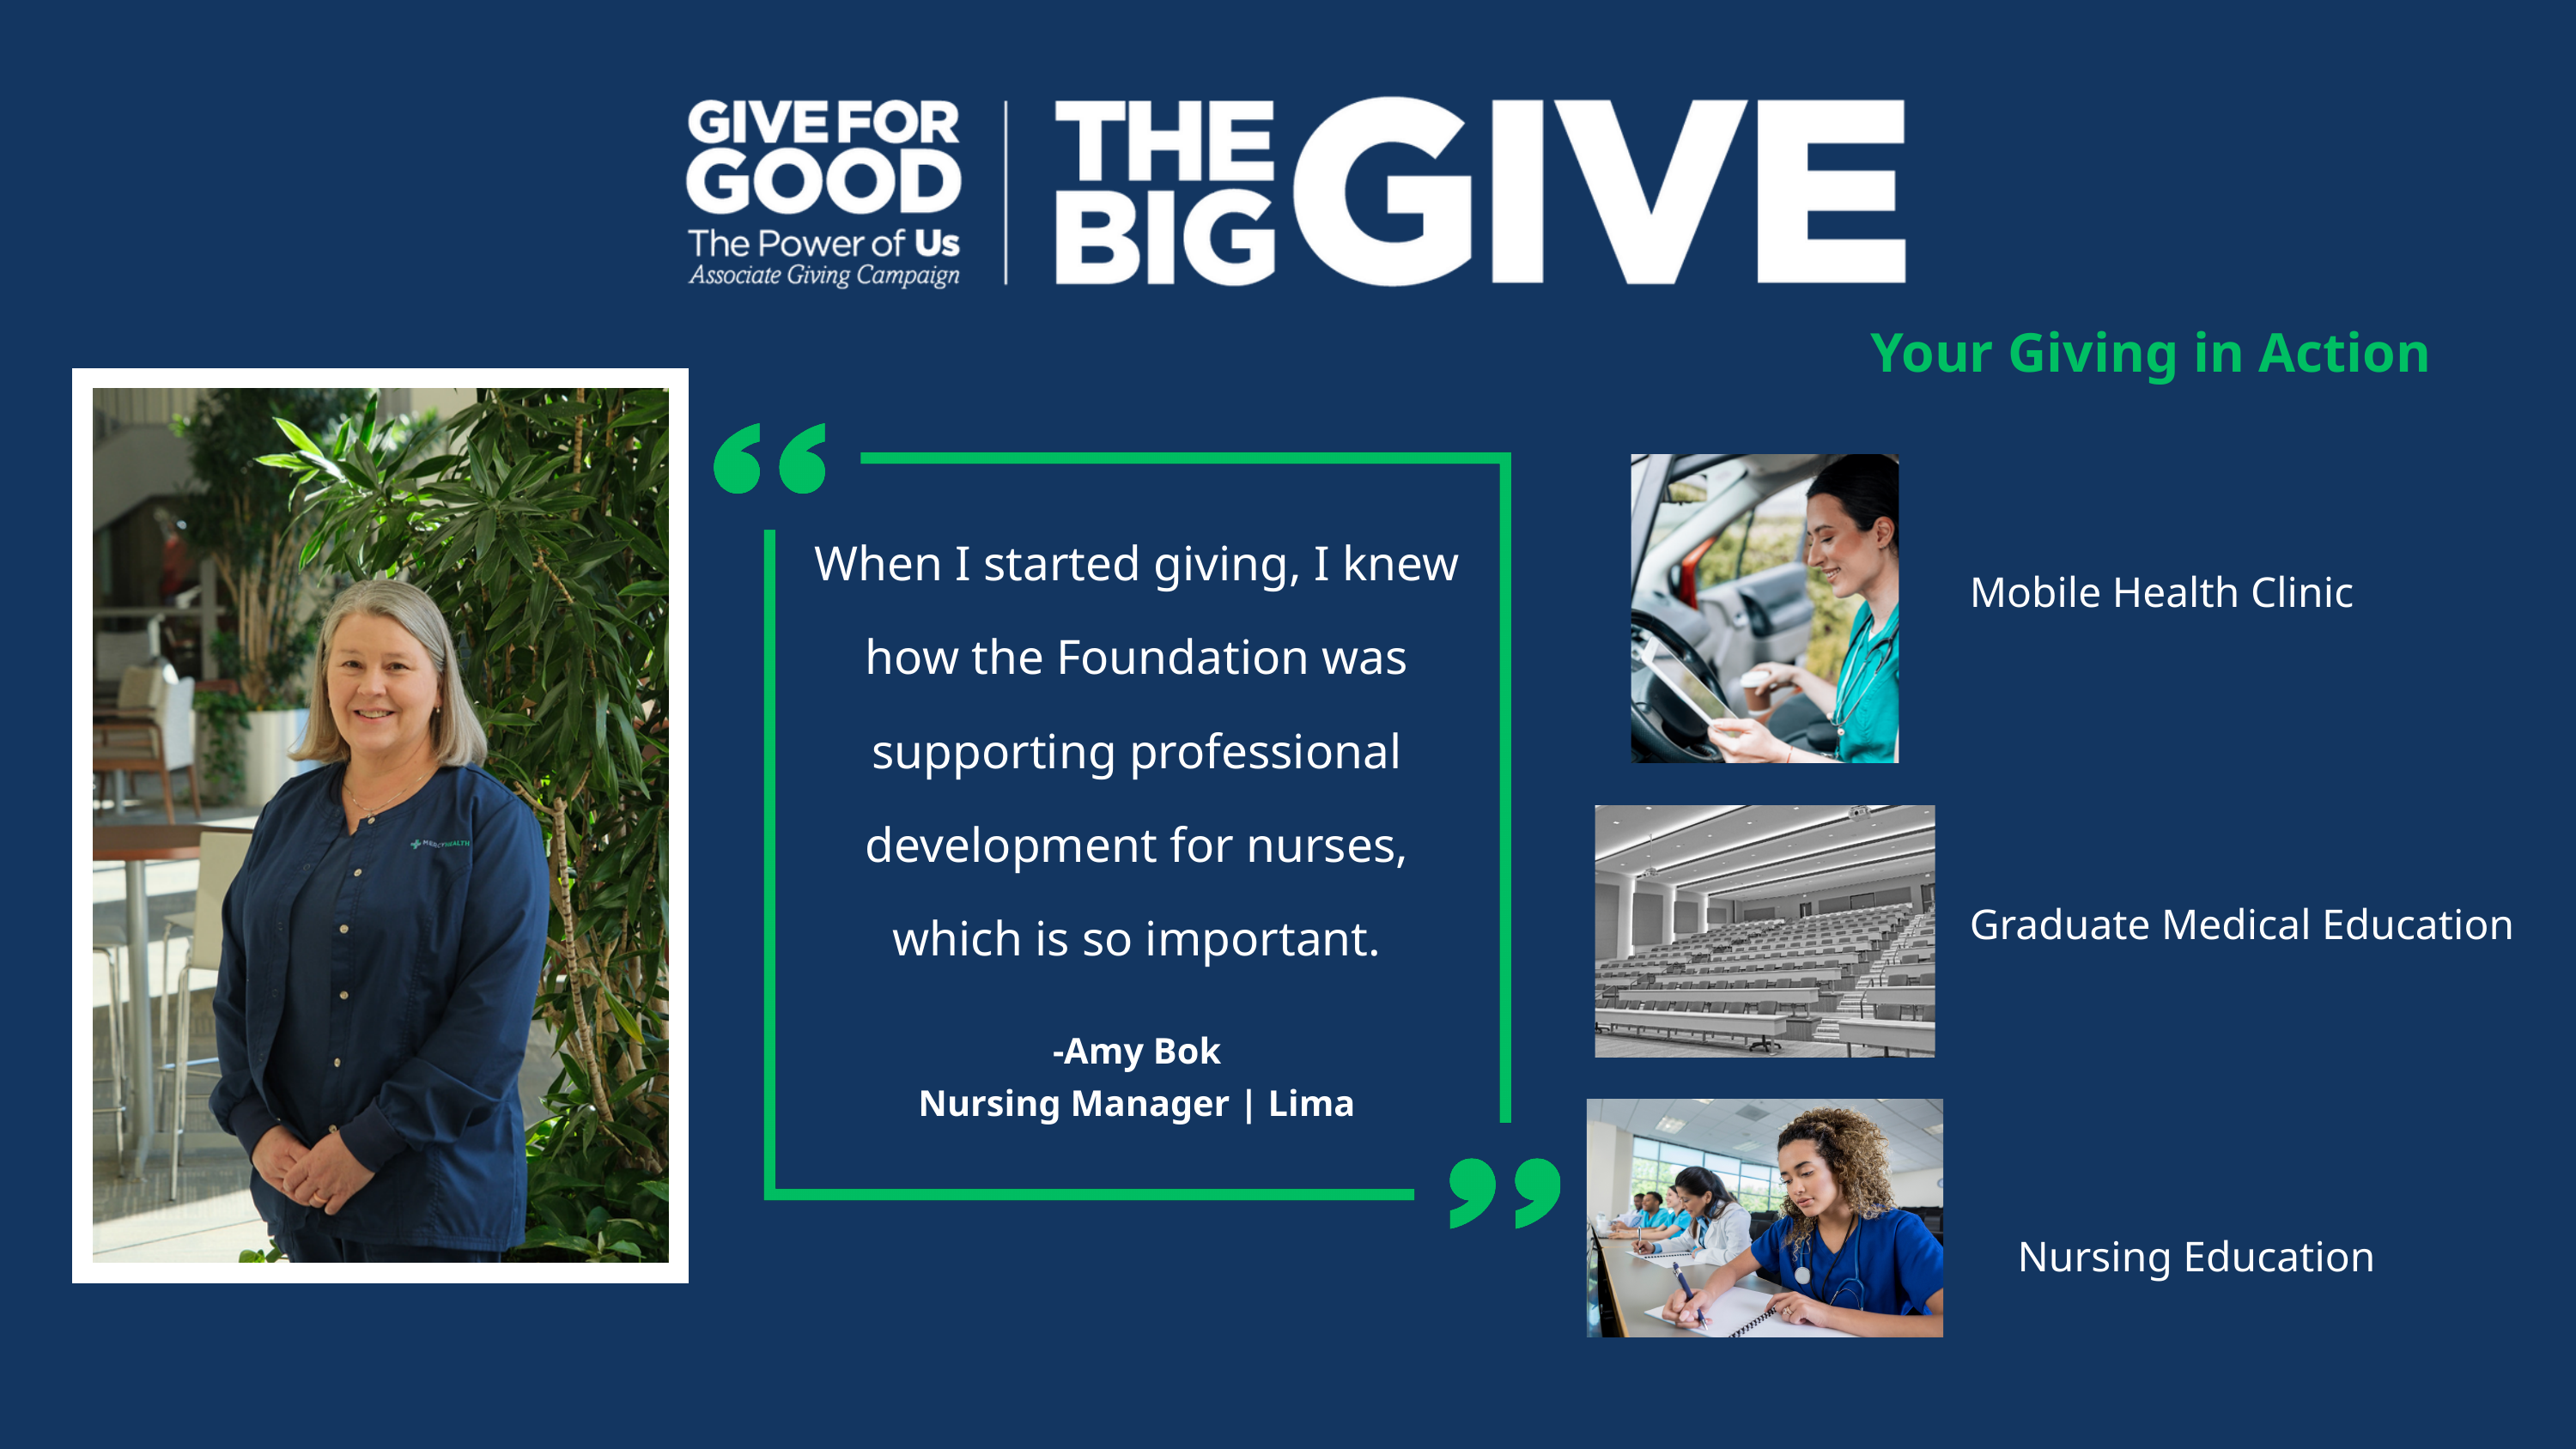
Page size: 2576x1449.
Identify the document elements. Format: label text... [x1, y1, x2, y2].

text_box [663, 39, 1914, 353]
text_box Your Giving in Action [1765, 307, 2537, 458]
text_box Graduate Medical Education [1969, 889, 2576, 948]
text_box [1595, 805, 1935, 1058]
text_box Mobile Health Clinic [1969, 557, 2517, 615]
text_box [714, 422, 1561, 1229]
text_box [82, 378, 679, 1274]
text_box [1631, 454, 1899, 763]
text_box Nursing Education [2017, 1222, 2470, 1280]
text_box When I started giving, I knew how the Foundation was supporting professional development for nurses, which is so important. -Amy Bok Nursing Manager | Lima [804, 495, 1470, 1125]
text_box [1586, 1099, 1944, 1337]
